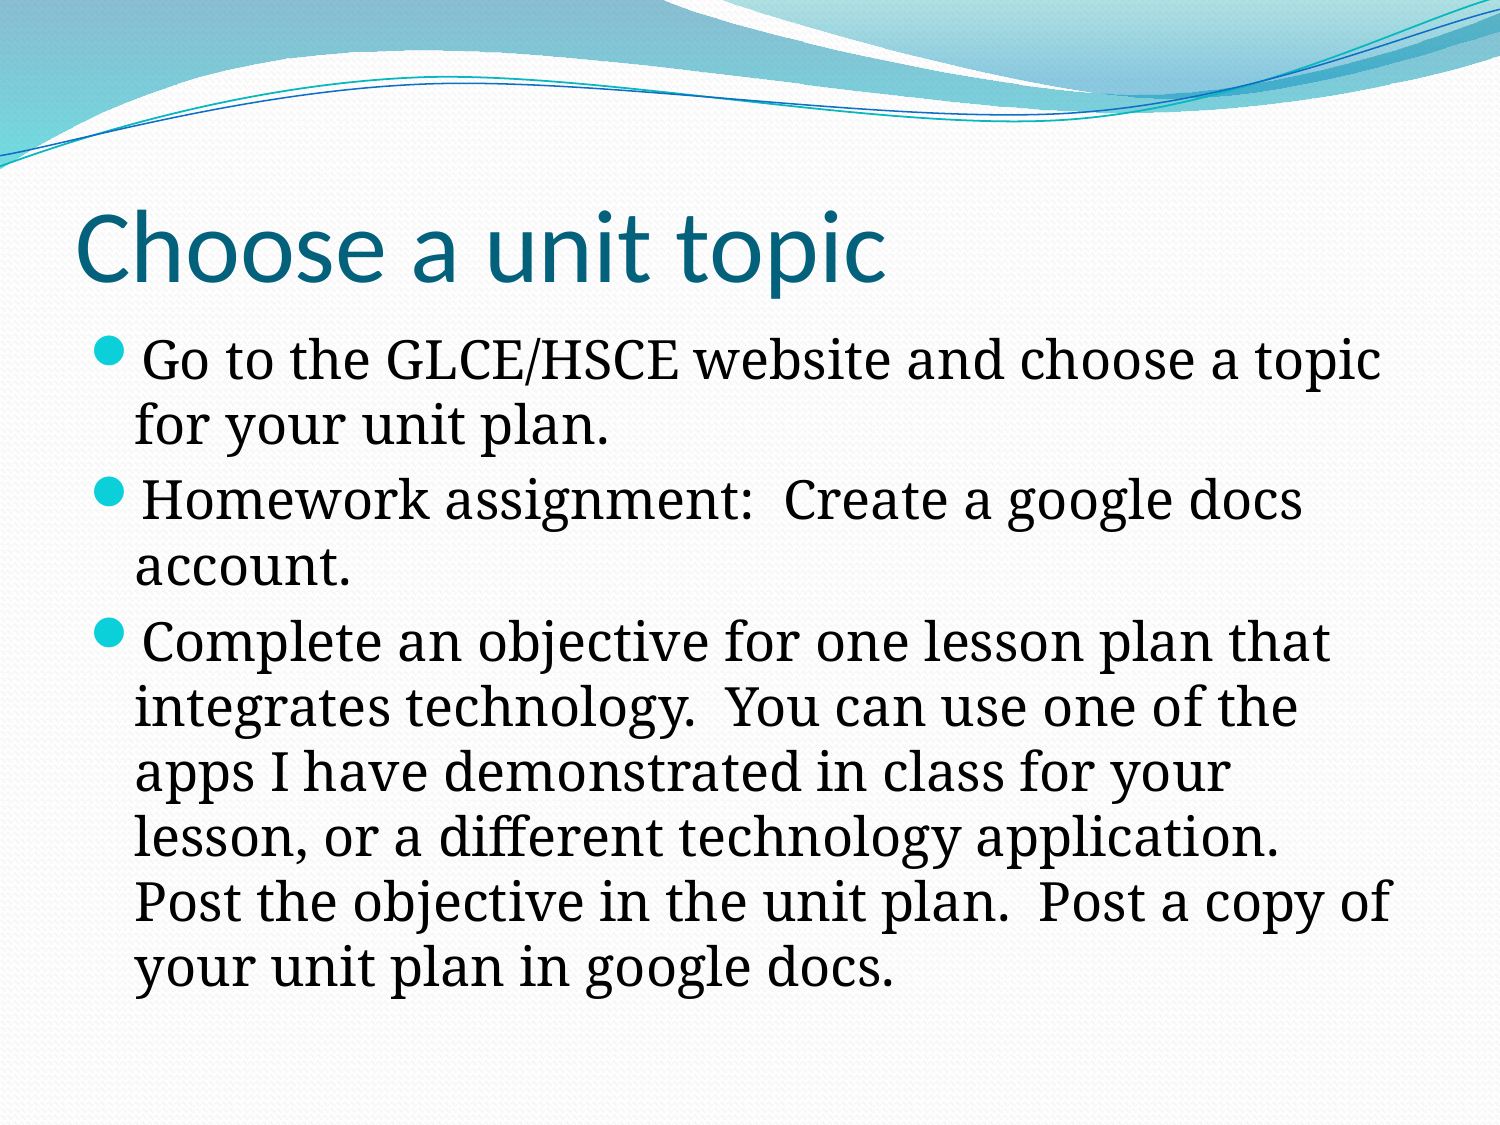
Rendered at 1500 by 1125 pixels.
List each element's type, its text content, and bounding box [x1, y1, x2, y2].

title Choose a unit topic [75, 115, 1425, 303]
list Go to the GLCE/HSCE website and choose a topic for your unit plan. Homework assignment: Create a google docs account. Complete an objective for one lesson plan that integrates technology. You can use one of the apps I have demonstrated in class for your lesson, or a different technology application. Post the objective in the unit plan. Post a copy of your unit plan in google docs. [75, 317, 1425, 1038]
